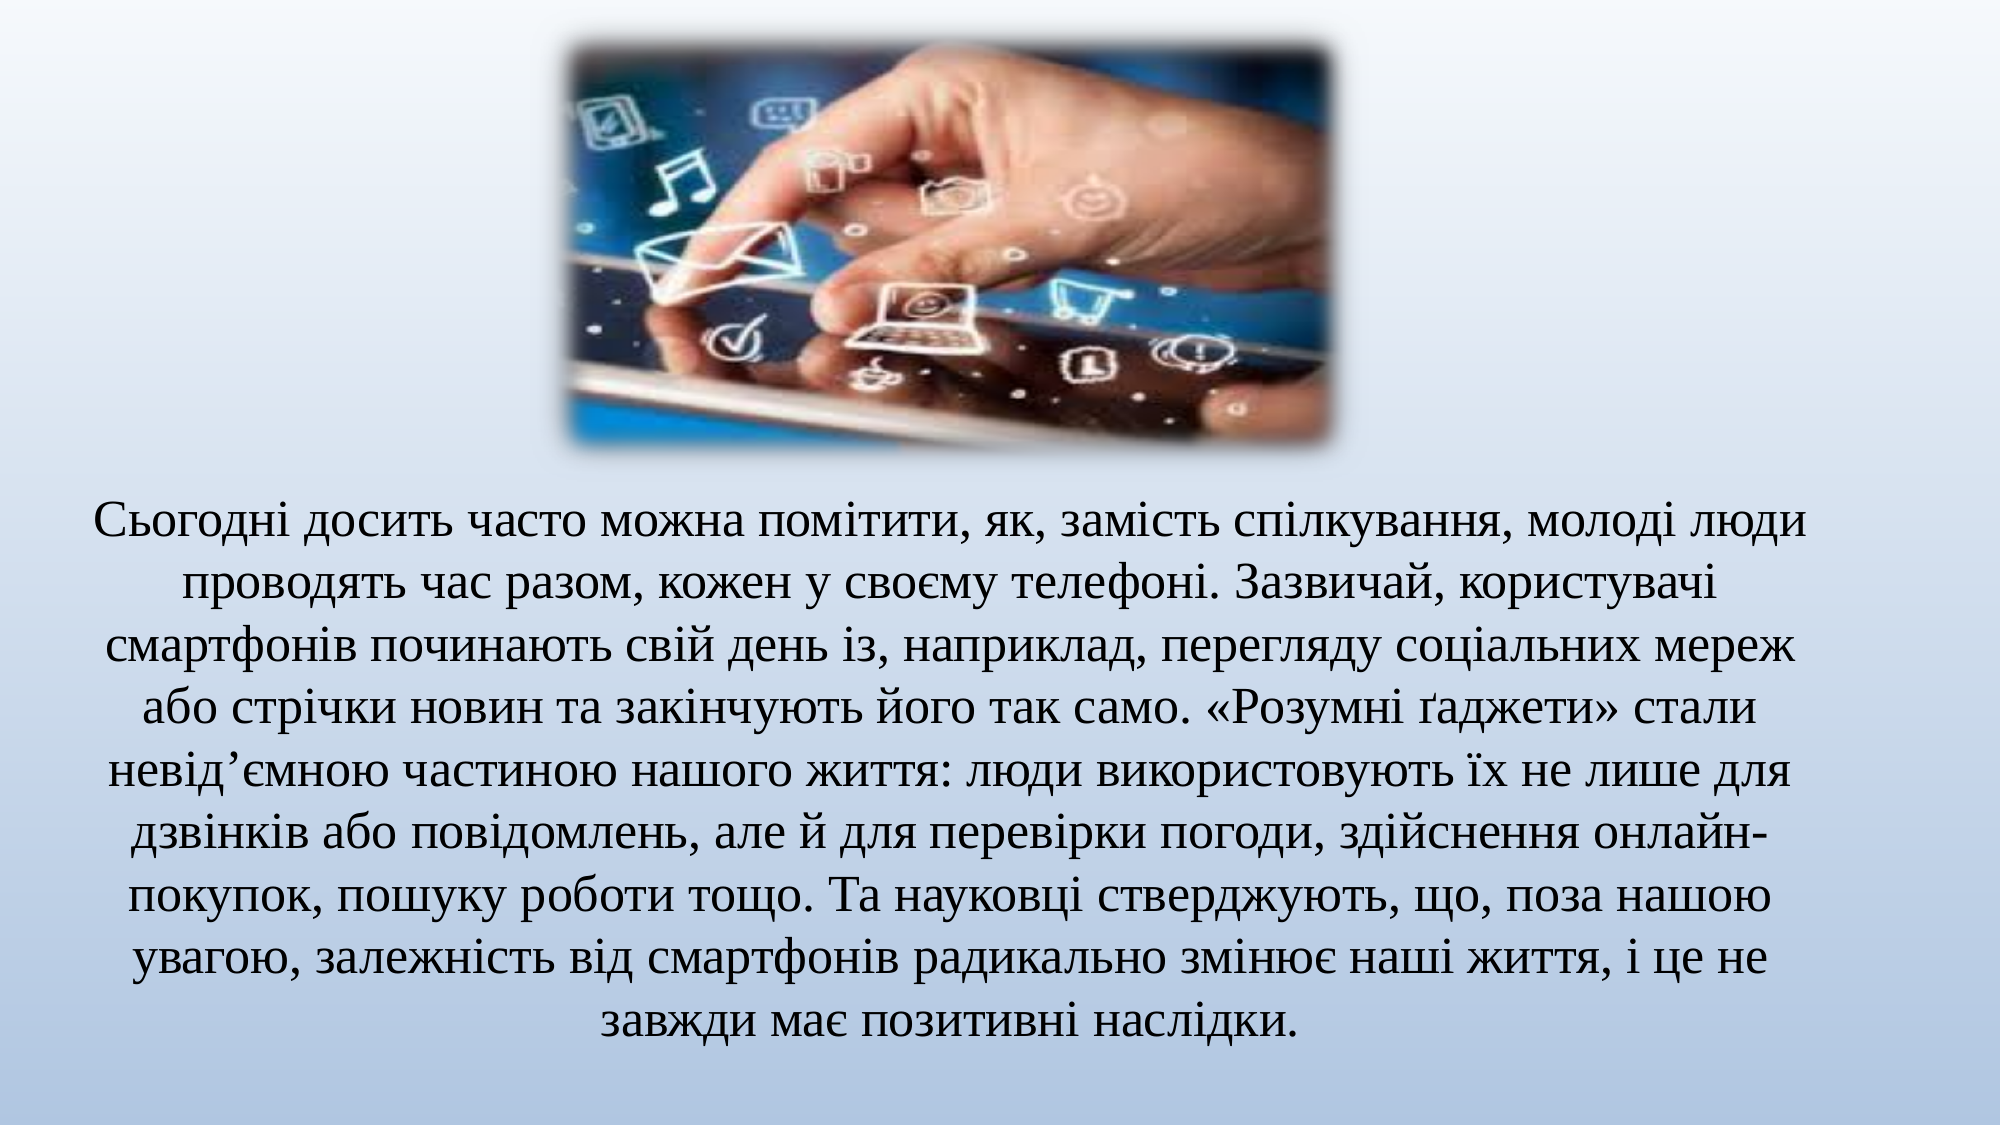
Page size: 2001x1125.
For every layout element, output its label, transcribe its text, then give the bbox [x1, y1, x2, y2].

picture [553, 30, 1348, 462]
list Сьогодні досить часто можна помітити, як, замість спілкування, молоді люди проводять час разом, кожен у своєму телефоні. Зазвичай, користувачі смартфонів починають свій день із, наприклад, перегляду соціальних мереж або стрічки новин та закінчують його так само. «Розумні ґаджети» стали невід’ємною частиною нашого життя: люди використовують їх не лише для дзвінків або повідомлень, але й для перевірки погоди, здійснення онлайн-покупок, пошуку роботи тощо. Та науковці стверджують, що, поза нашою увагою, залежність від смартфонів радикально змінює наші життя, і це не завжди має позитивні наслідки. [62, 476, 1839, 1075]
